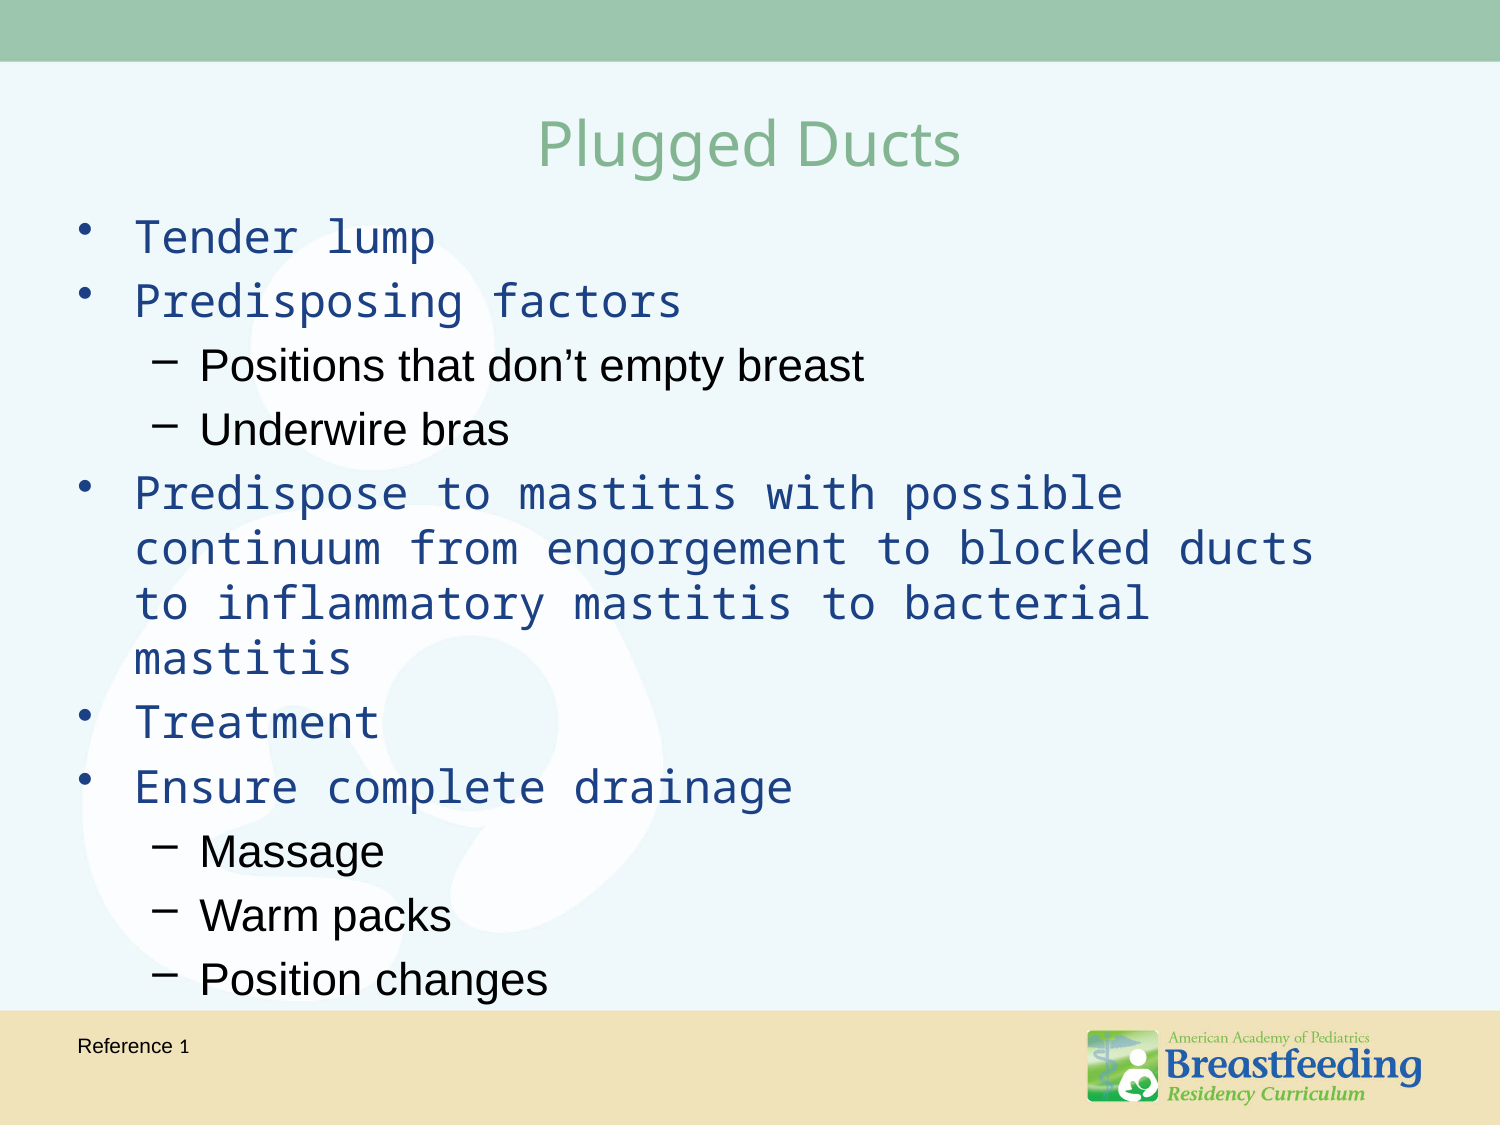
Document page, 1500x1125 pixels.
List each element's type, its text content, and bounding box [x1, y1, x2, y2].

text_box Reference 1 [62, 1025, 325, 1065]
list Tender lump Predisposing factors Positions that don’t empty breast Underwire bras Predispose to mastitis with possible continuum from engorgement to blocked ducts to inflammatory mastitis to bacterial mastitis Treatment Ensure complete drainage Massage Warm packs Position changes [62, 199, 1413, 1038]
picture [0, 0, 1500, 1125]
title Plugged Ducts [112, 62, 1388, 199]
